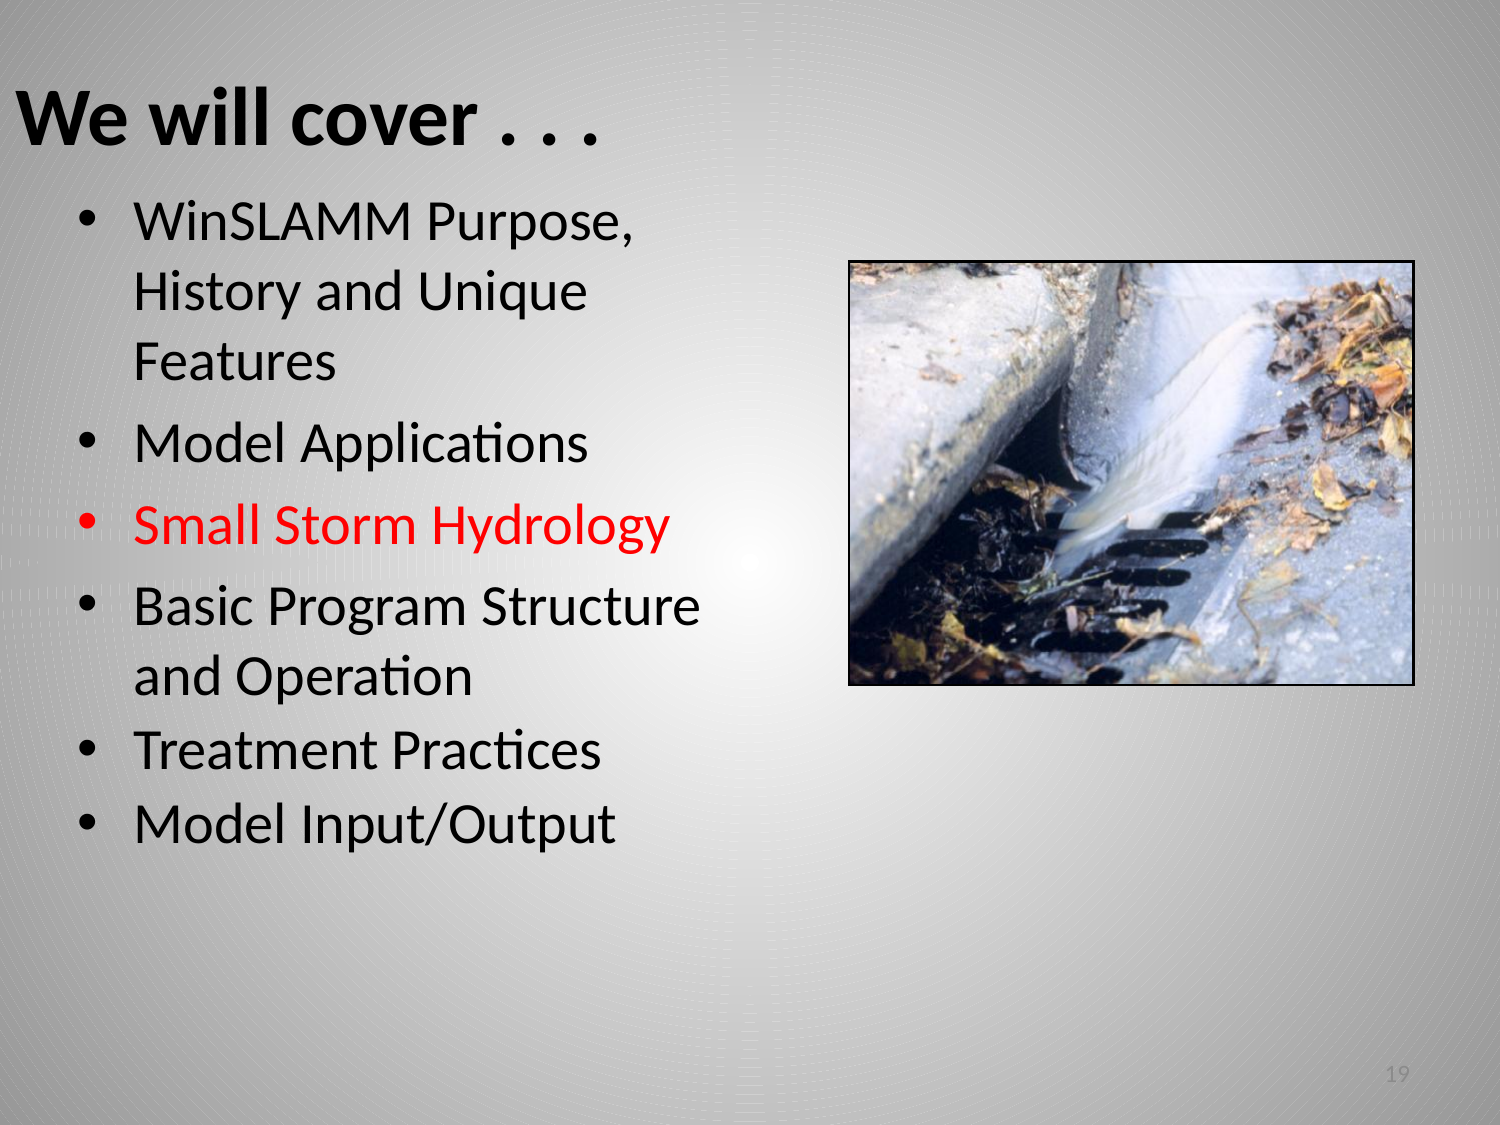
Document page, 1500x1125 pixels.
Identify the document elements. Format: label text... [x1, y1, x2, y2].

text_box WinSLAMM Purpose, History and Unique Features Model Applications Small Storm Hydrology Basic Program Structure and Operation Treatment Practices Model Input/Output [62, 174, 788, 1063]
picture [849, 262, 1413, 685]
slide_number 19 [1074, 1042, 1425, 1103]
title We will cover . . . [0, 50, 1500, 175]
